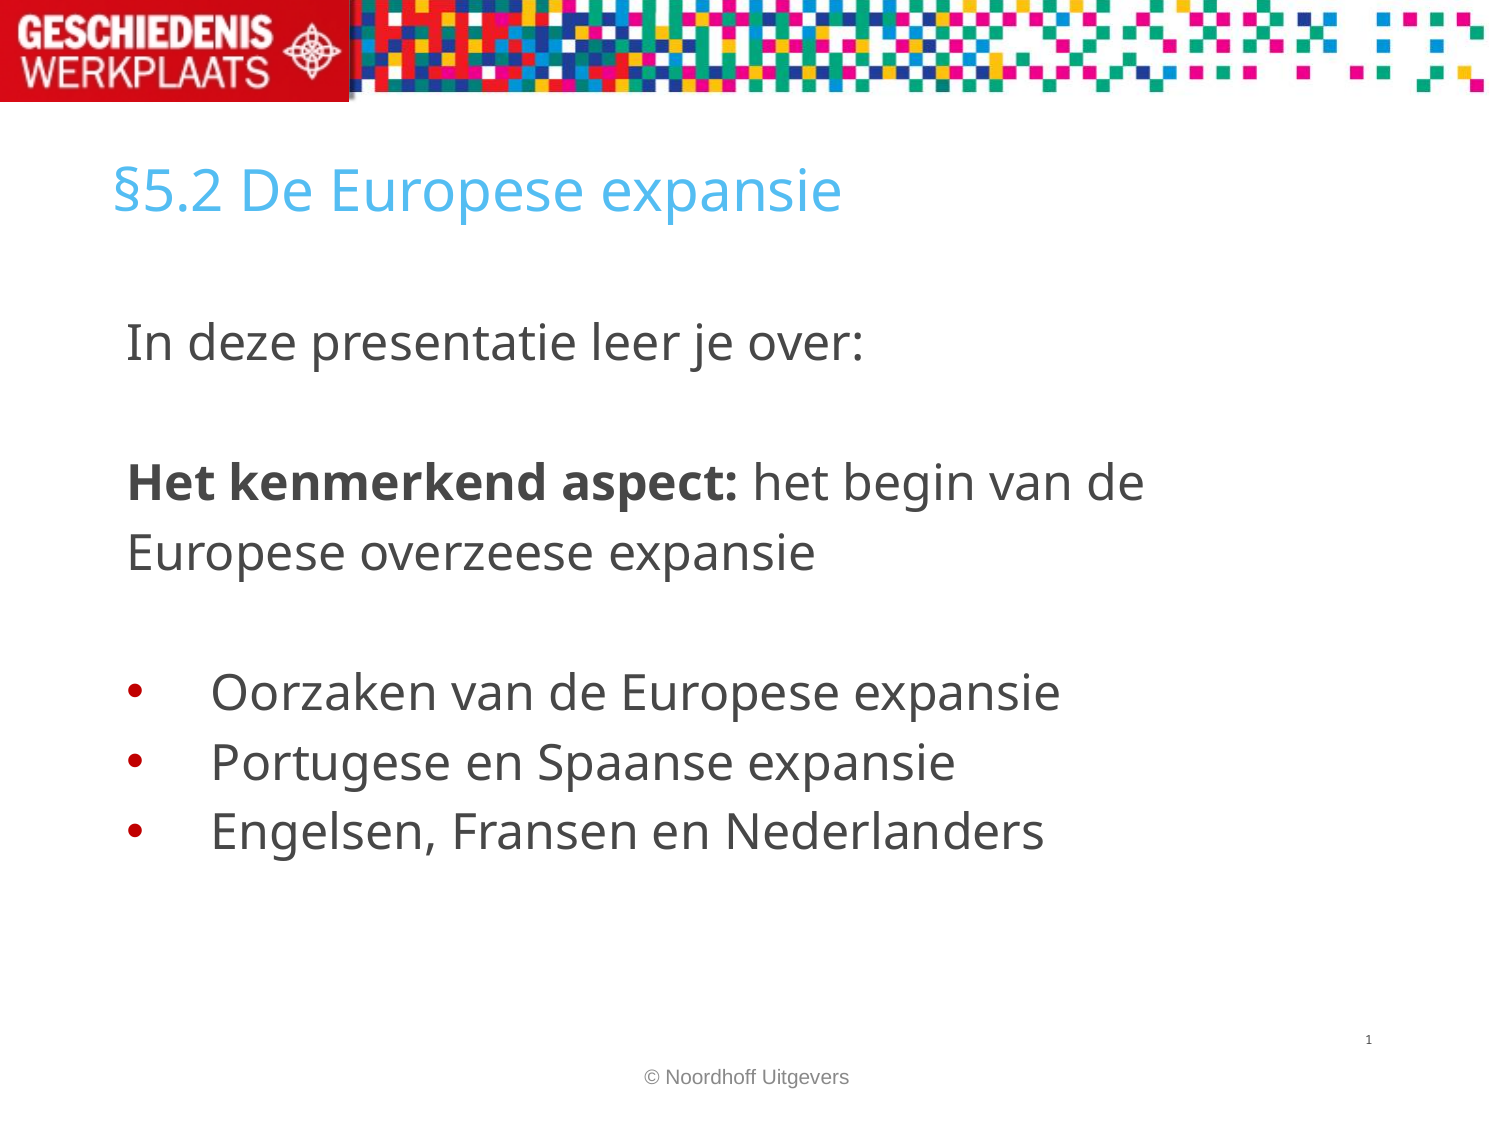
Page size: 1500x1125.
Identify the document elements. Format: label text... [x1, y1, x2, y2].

picture [0, 0, 1500, 1125]
list In deze presentatie leer je over: Het kenmerkend aspect: het begin van de Europese overzeese expansie Oorzaken van de Europese expansie Portugese en Spaanse expansie Engelsen, Fransen en Nederlanders [126, 302, 1424, 988]
text_box © Noordhoff Uitgevers [512, 1045, 988, 1106]
title §5.2 De Europese expansie [112, 145, 1401, 256]
slide_number 1 [1325, 1025, 1388, 1063]
